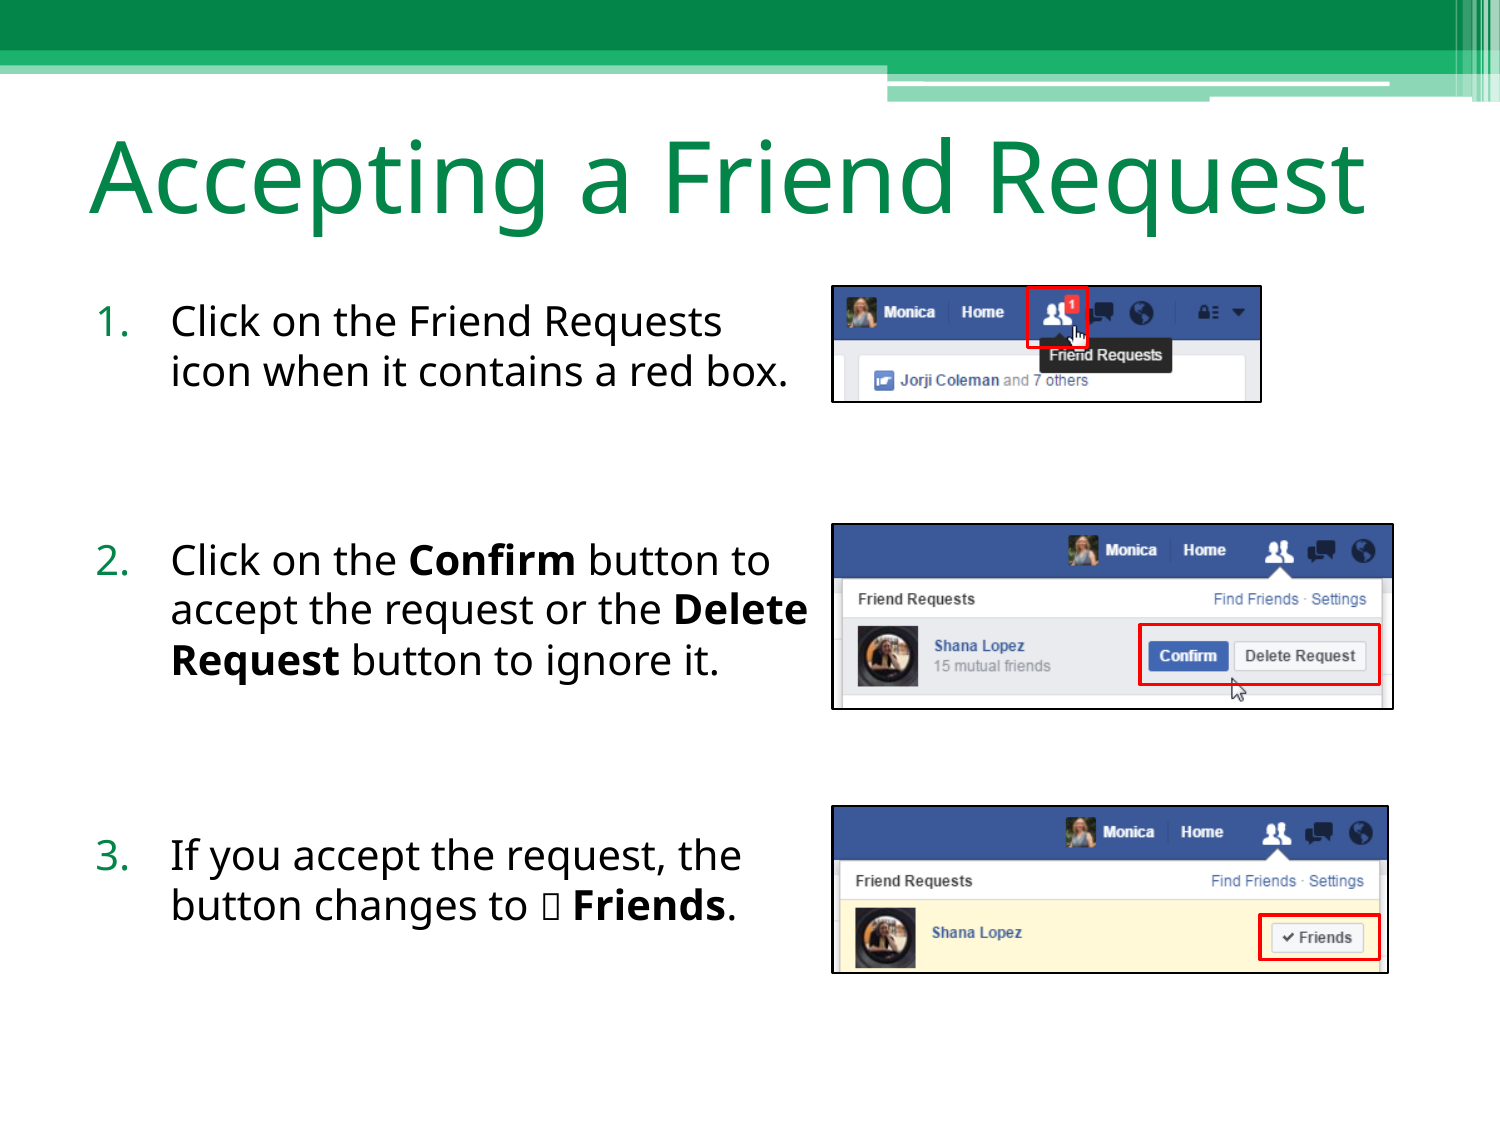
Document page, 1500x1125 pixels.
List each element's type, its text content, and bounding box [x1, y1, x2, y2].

title Accepting a Friend Request [75, 85, 1425, 261]
list Click on the Friend Requests icon when it contains a red box. Click on the Confirm button to accept the request or the Delete Request button to ignore it. If you accept the request, the button changes to  Friends. [80, 286, 825, 1013]
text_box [833, 286, 1393, 972]
